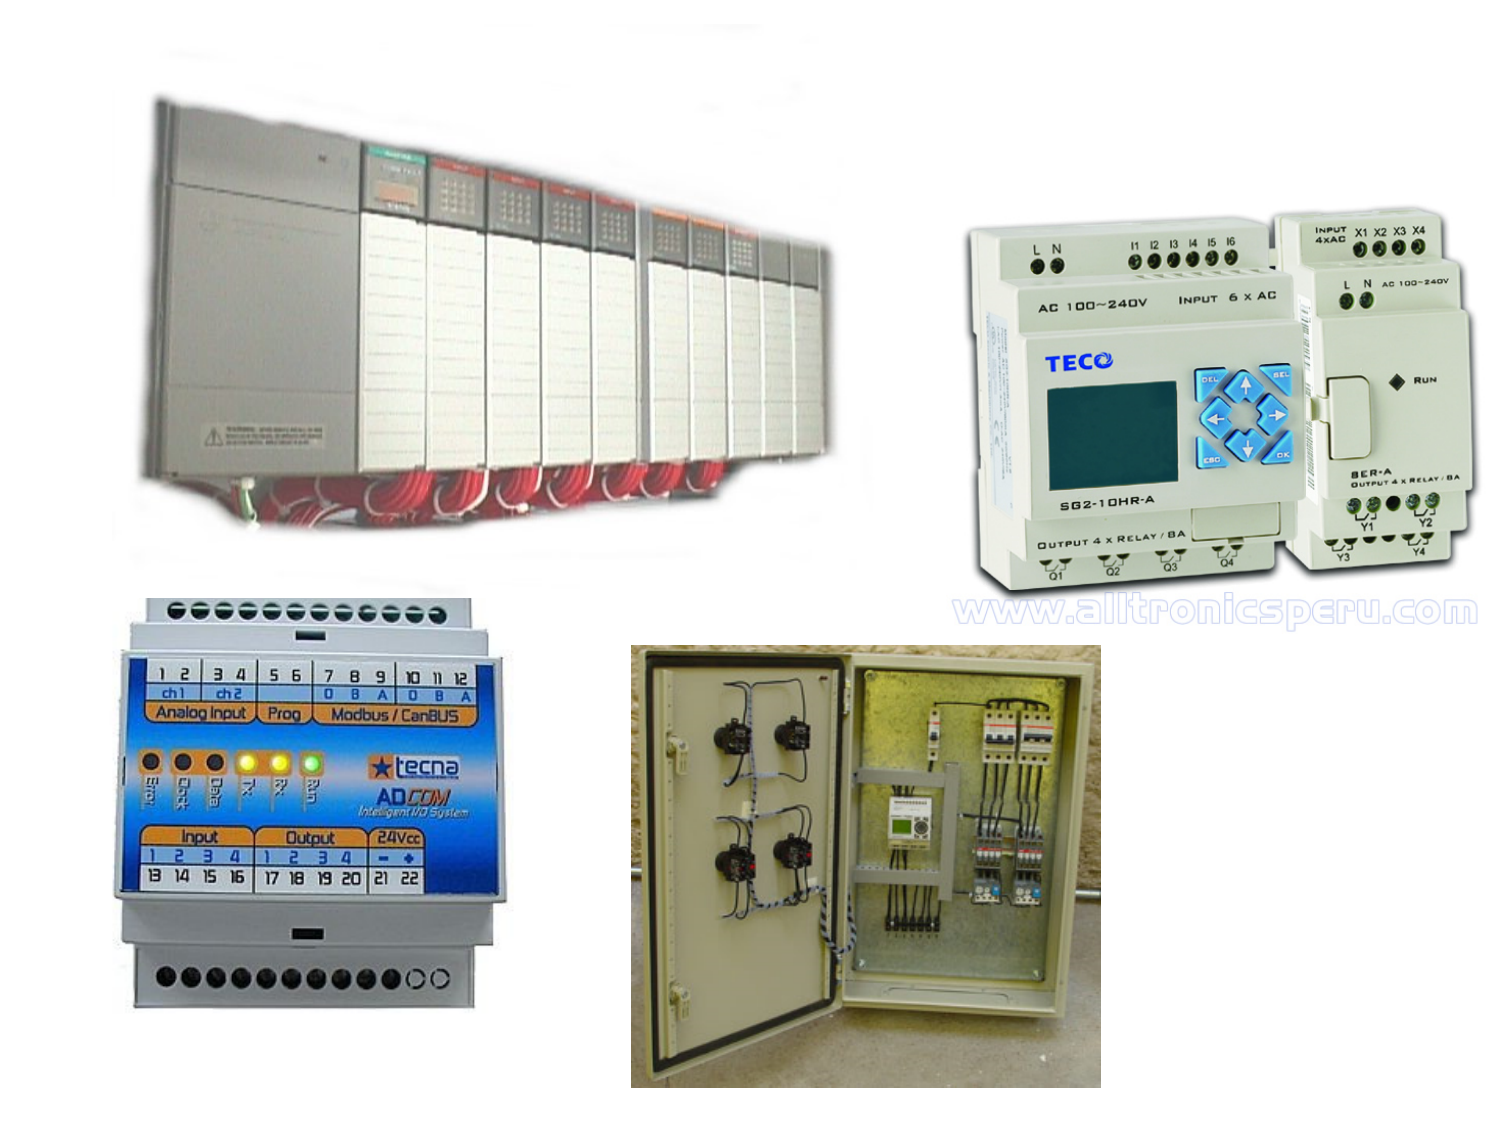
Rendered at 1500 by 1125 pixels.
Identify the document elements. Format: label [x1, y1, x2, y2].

picture [88, 24, 877, 1032]
picture [631, 644, 1101, 1088]
picture [938, 184, 1500, 634]
